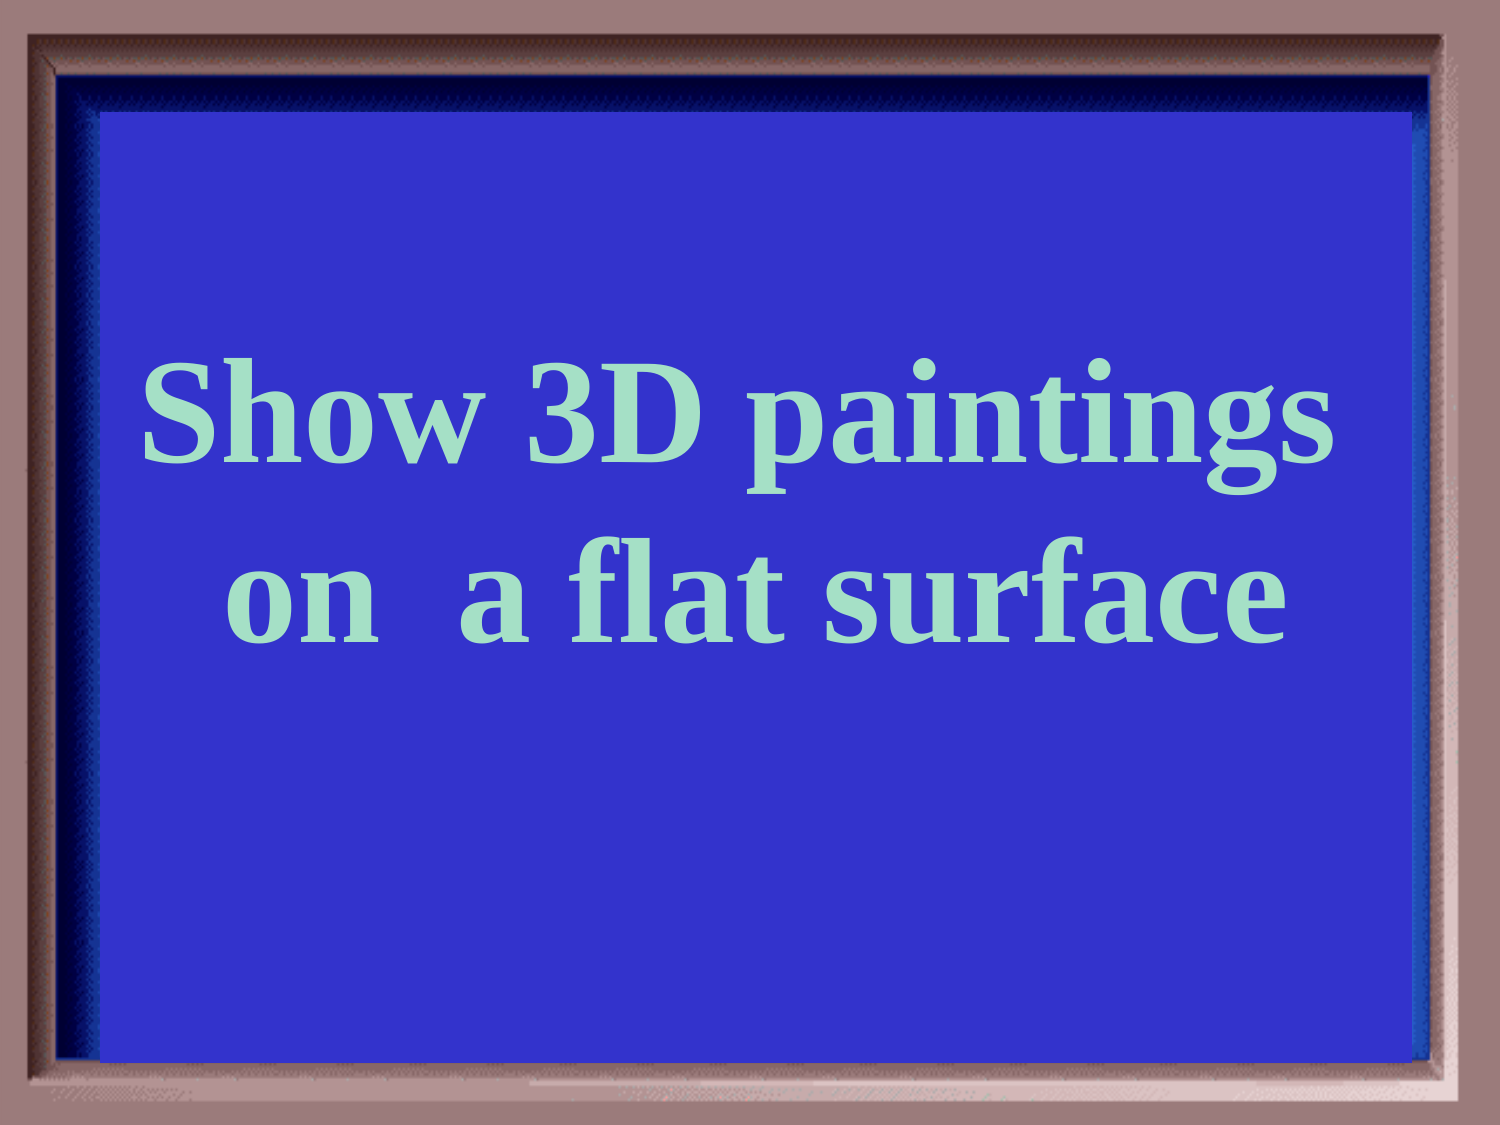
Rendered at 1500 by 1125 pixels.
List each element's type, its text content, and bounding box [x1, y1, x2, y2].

picture [0, 0, 1500, 1125]
text_box Show 3D paintings on a flat surface [122, 304, 1391, 680]
text_box [99, 112, 1413, 1063]
